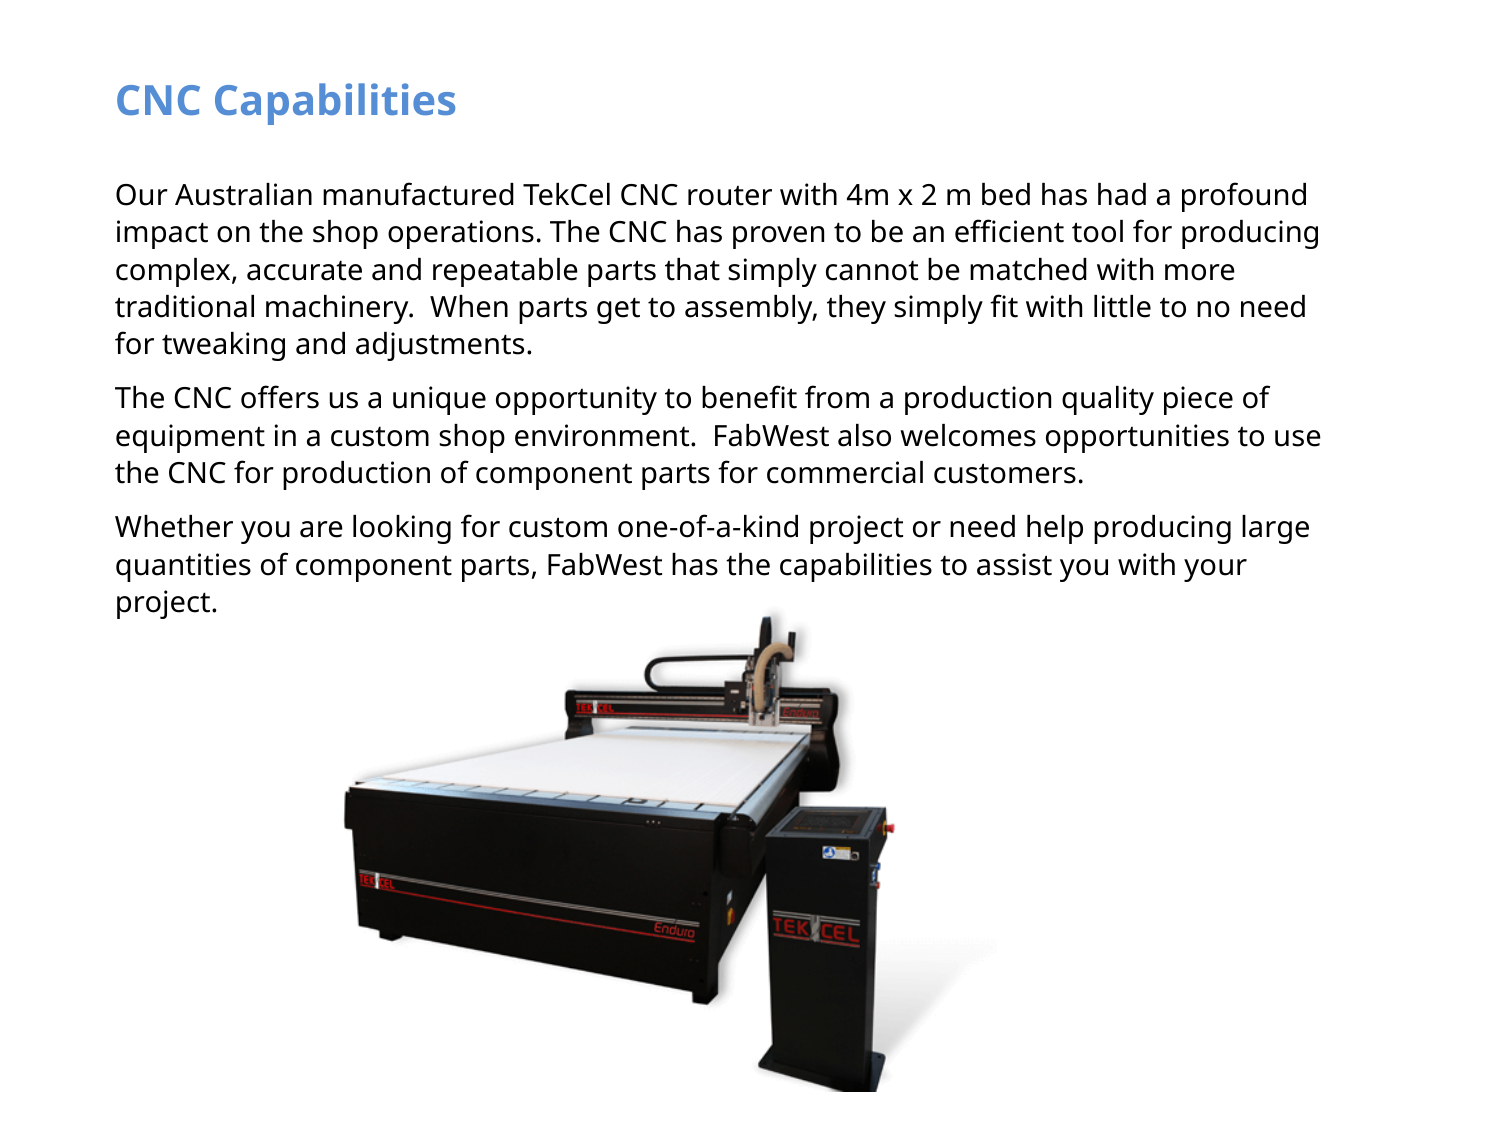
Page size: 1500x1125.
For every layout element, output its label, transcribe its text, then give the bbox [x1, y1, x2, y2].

text_box CNC Capabilities Our Australian manufactured TekCel CNC router with 4m x 2 m bed has had a profound impact on the shop operations. The CNC has proven to be an efficient tool for producing complex, accurate and repeatable parts that simply cannot be matched with more traditional machinery. When parts get to assembly, they simply fit with little to no need for tweaking and adjustments. The CNC offers us a unique opportunity to benefit from a production quality piece of equipment in a custom shop environment. FabWest also welcomes opportunities to use the CNC for production of component parts for commercial customers. Whether you are looking for custom one-of-a-kind project or need help producing large quantities of component parts, FabWest has the capabilities to assist you with your project. [100, 66, 1353, 626]
picture [312, 591, 999, 1092]
